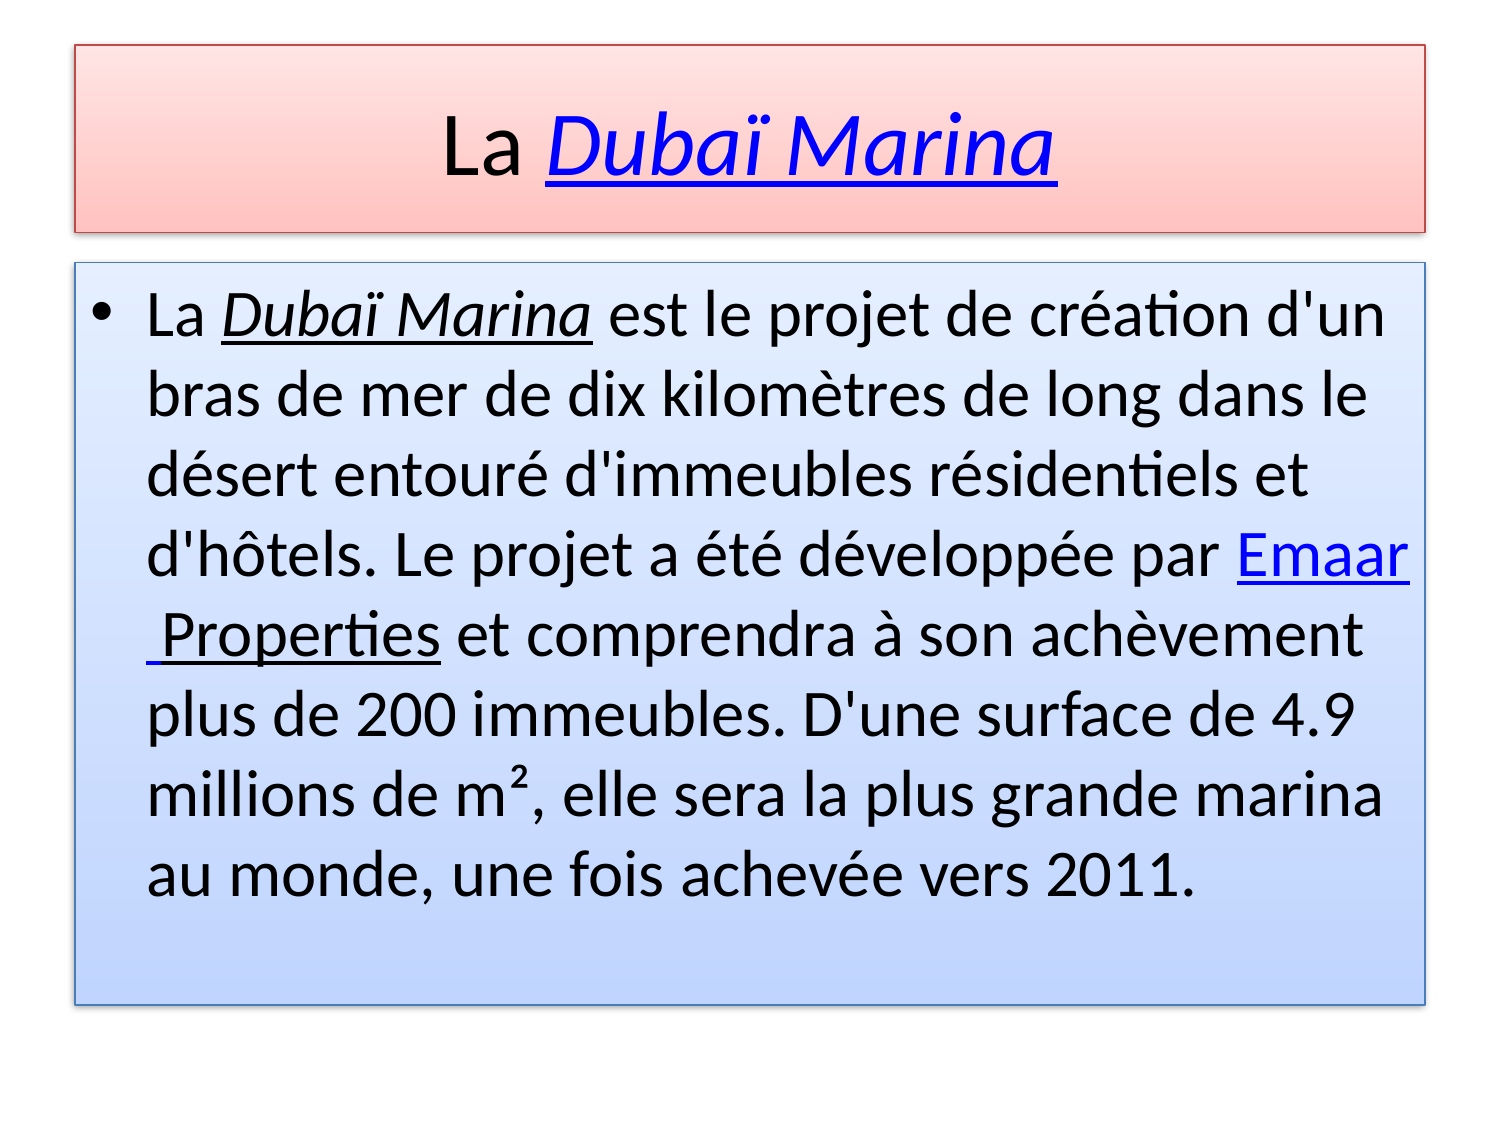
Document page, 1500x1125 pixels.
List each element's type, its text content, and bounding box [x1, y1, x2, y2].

list La Dubaï Marina est le projet de création d'un bras de mer de dix kilomètres de long dans le désert entouré d'immeubles résidentiels et d'hôtels. Le projet a été développée par Emaar Properties et comprendra à son achèvement plus de 200 immeubles. D'une surface de 4.9 millions de m², elle sera la plus grande marina au monde, une fois achevée vers 2011. [74, 262, 1426, 1006]
title La Dubaï Marina [74, 44, 1426, 233]
